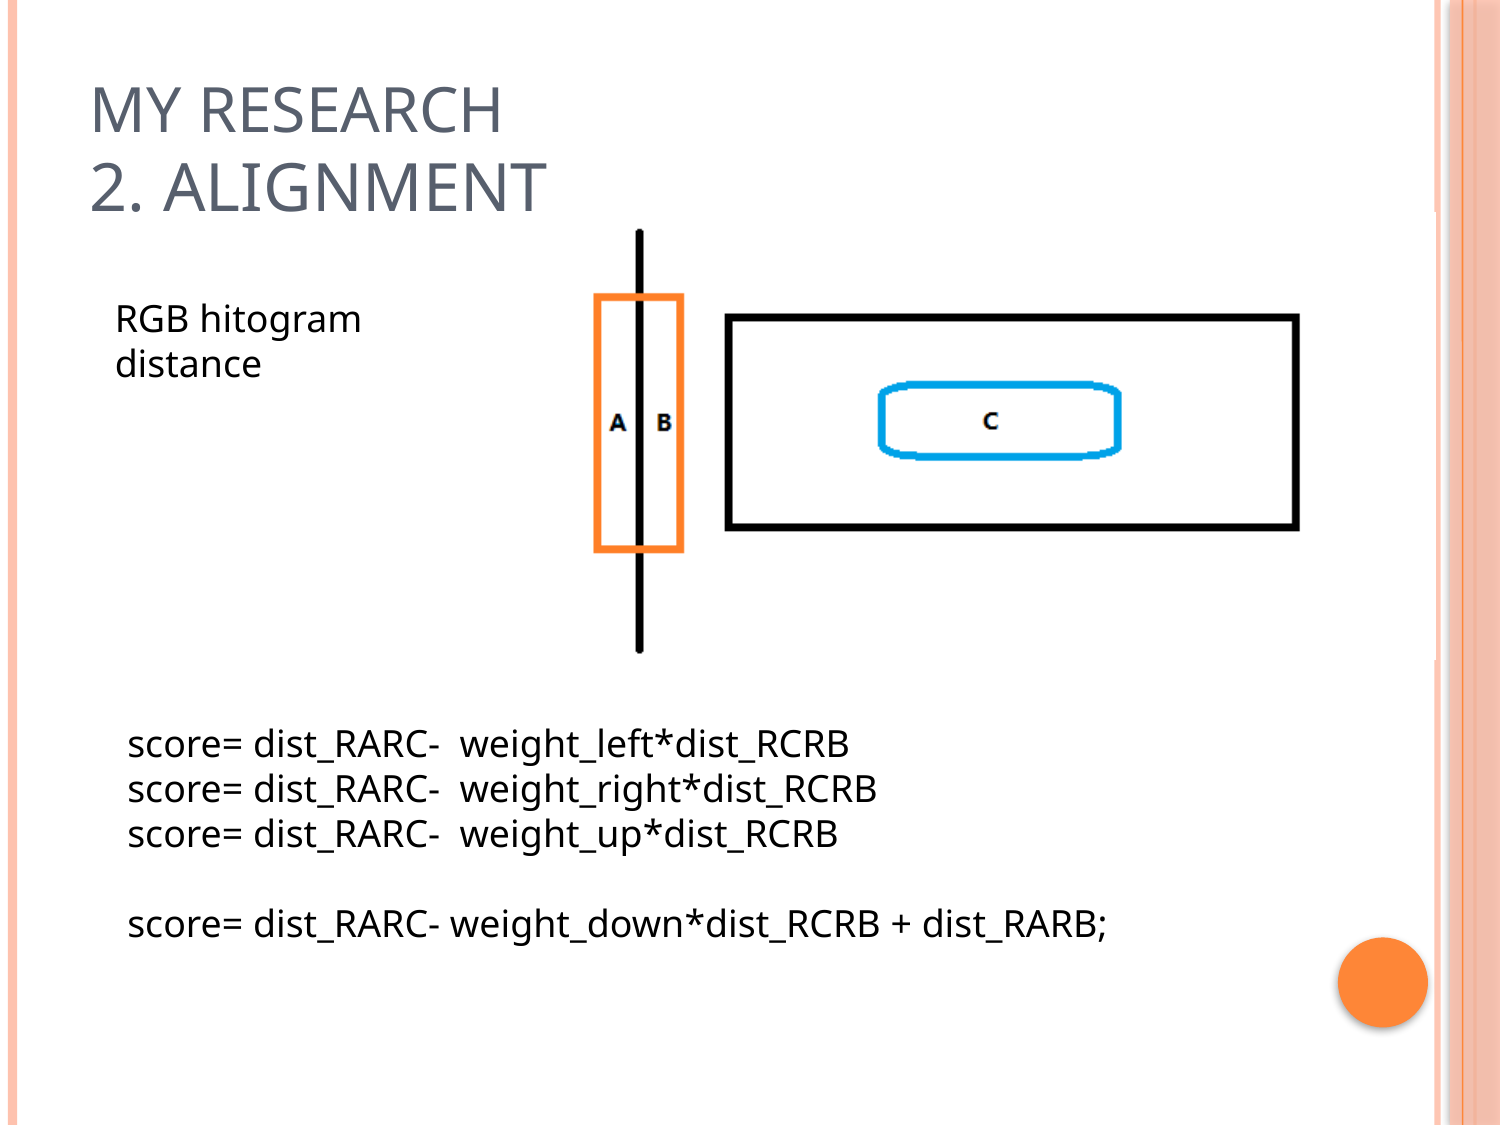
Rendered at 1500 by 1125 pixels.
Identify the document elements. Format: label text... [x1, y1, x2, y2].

title My research 2. Alignment [75, 45, 1300, 313]
picture [449, 211, 1437, 660]
text_box score= dist_RARC- weight_left*dist_RCRB score= dist_RARC- weight_right*dist_RCRB score= dist_RARC- weight_up*dist_RCRB score= dist_RARC- weight_down*dist_RCRB + dist_RARB; [112, 712, 1275, 953]
text_box RGB hitogram distance [99, 287, 438, 393]
